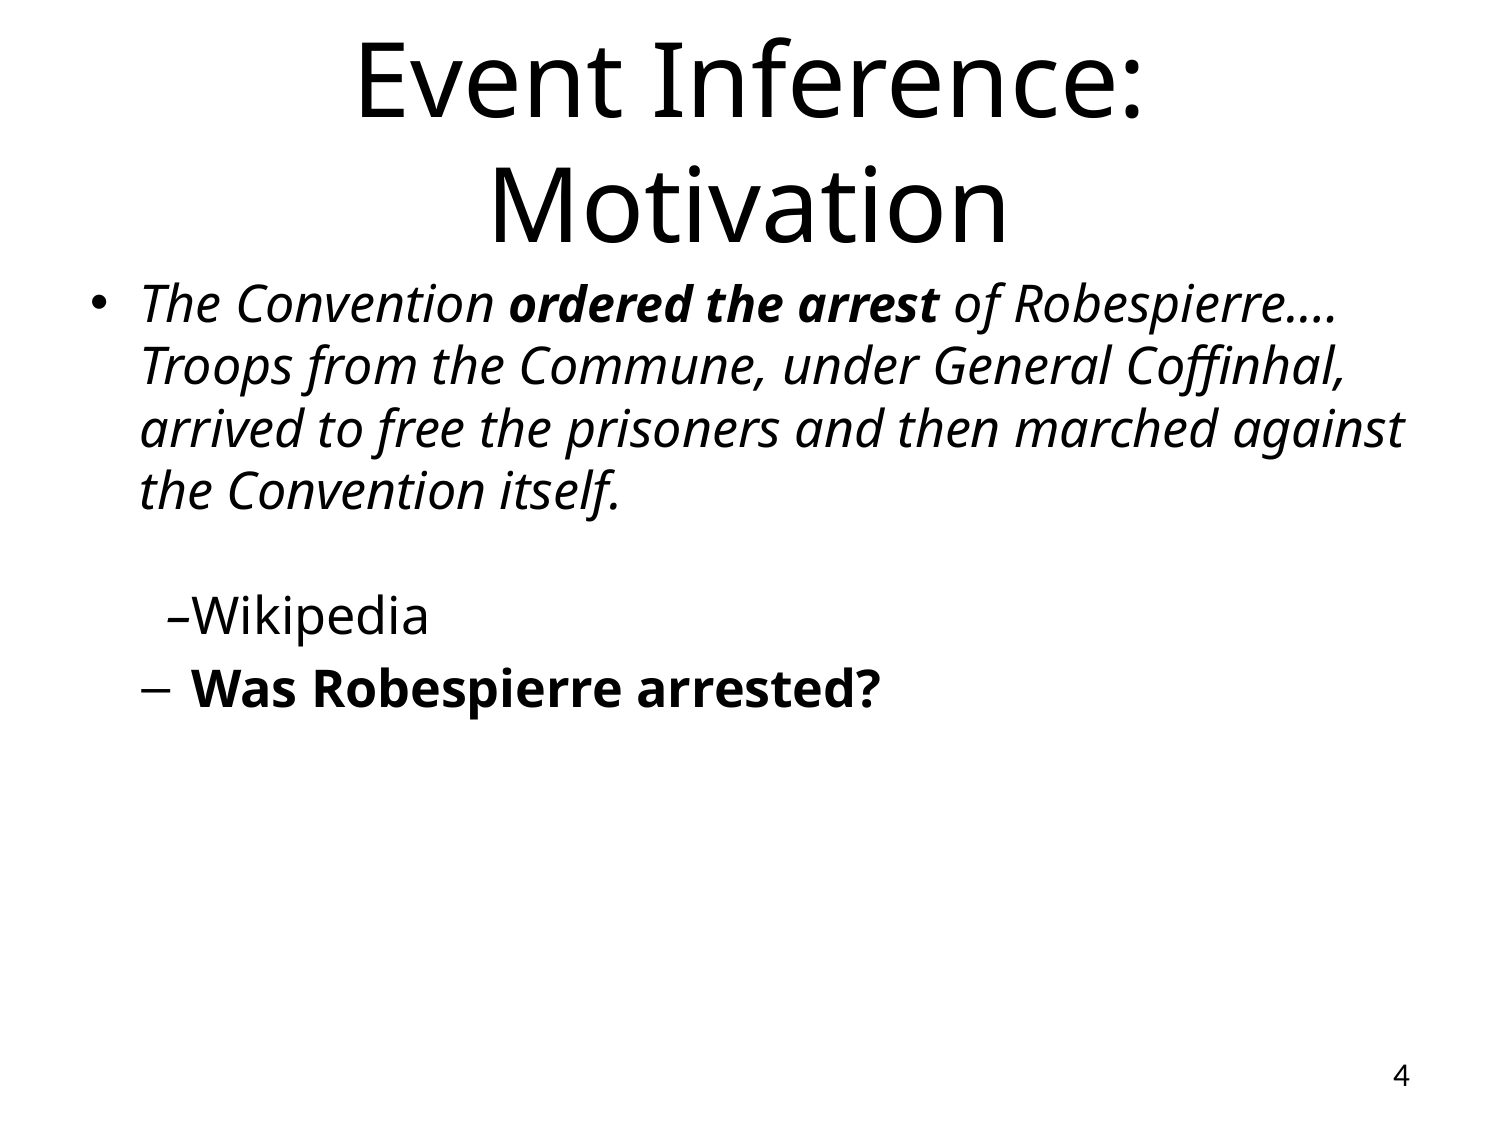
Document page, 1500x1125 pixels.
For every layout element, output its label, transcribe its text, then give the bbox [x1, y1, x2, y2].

list The Convention ordered the arrest of Robespierre.… Troops from the Commune, under General Coffinhal, arrived to free the prisoners and then marched against the Convention itself. –Wikipedia Was Robespierre arrested? [75, 262, 1425, 1005]
title Event Inference: Motivation [75, 45, 1425, 233]
slide_number 4 [1074, 1042, 1425, 1103]
